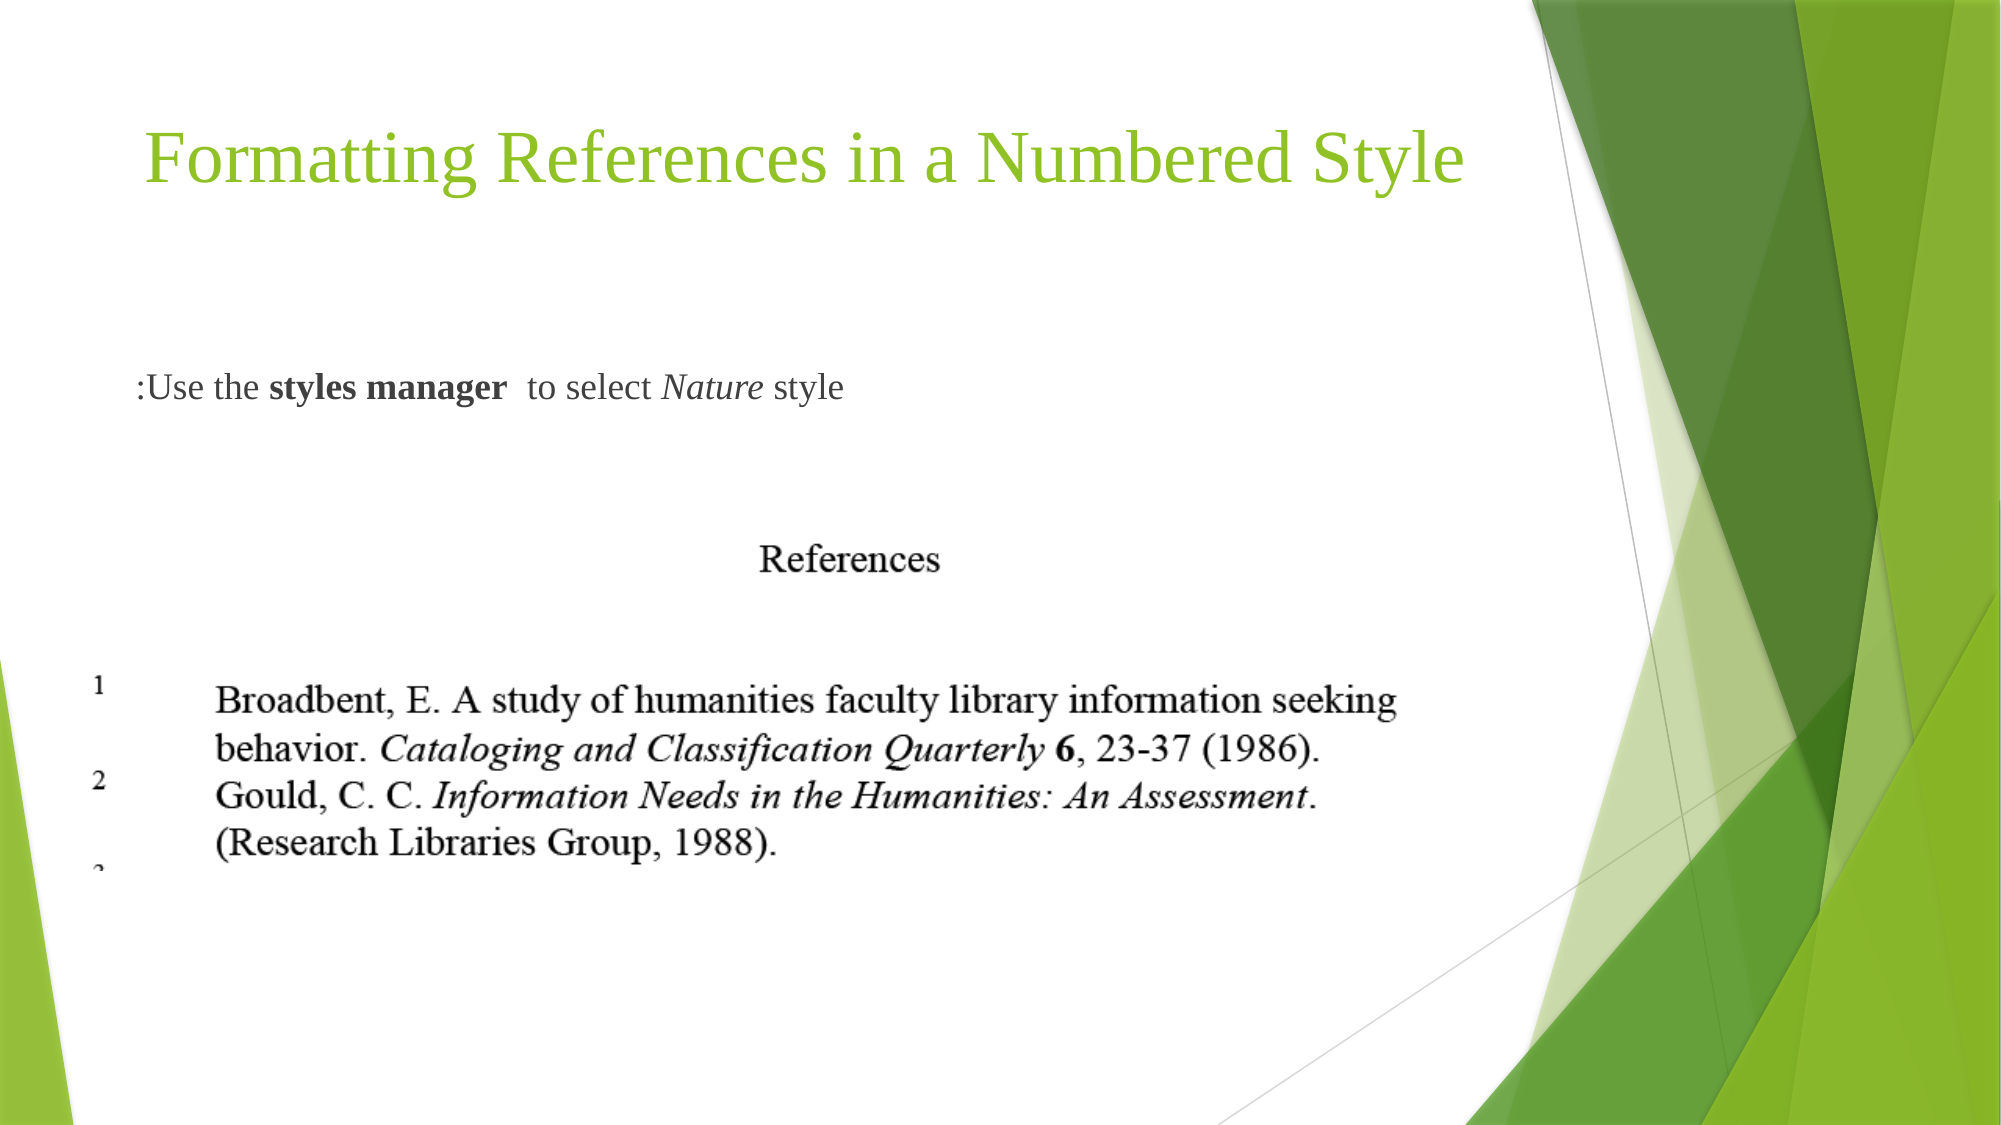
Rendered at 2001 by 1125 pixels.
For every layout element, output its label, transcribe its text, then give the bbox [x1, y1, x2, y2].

list Use the styles manager to select Nature style: [111, 354, 1522, 992]
title Formatting References in a Numbered Style [111, 99, 1522, 317]
picture [78, 515, 1491, 872]
